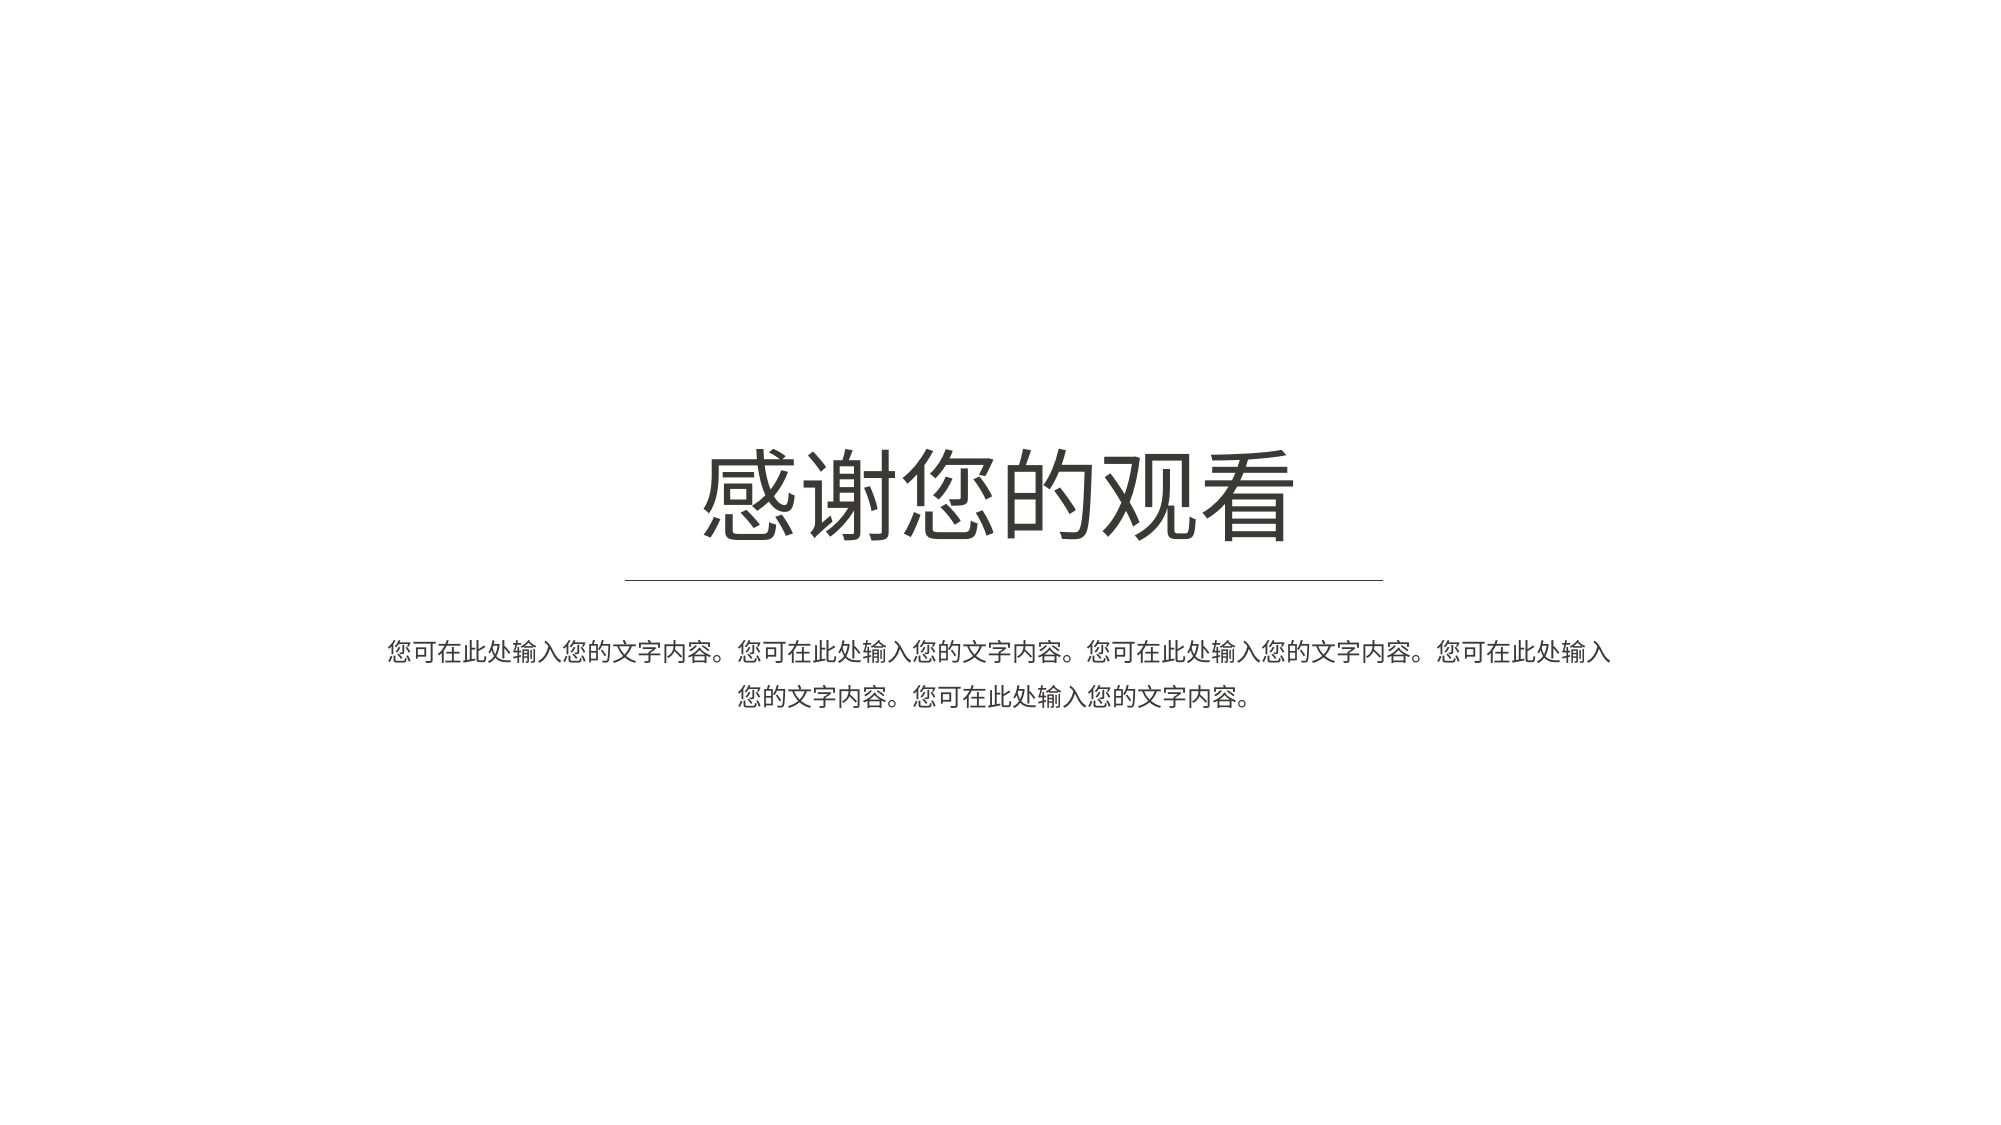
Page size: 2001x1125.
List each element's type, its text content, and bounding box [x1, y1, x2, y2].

text_box 您可在此处输入您的文字内容。您可在此处输入您的文字内容。您可在此处输入您的文字内容。您可在此处输入您的文字内容。您可在此处输入您的文字内容。 [361, 613, 1639, 719]
text_box 感谢您的观看 [660, 426, 1340, 561]
